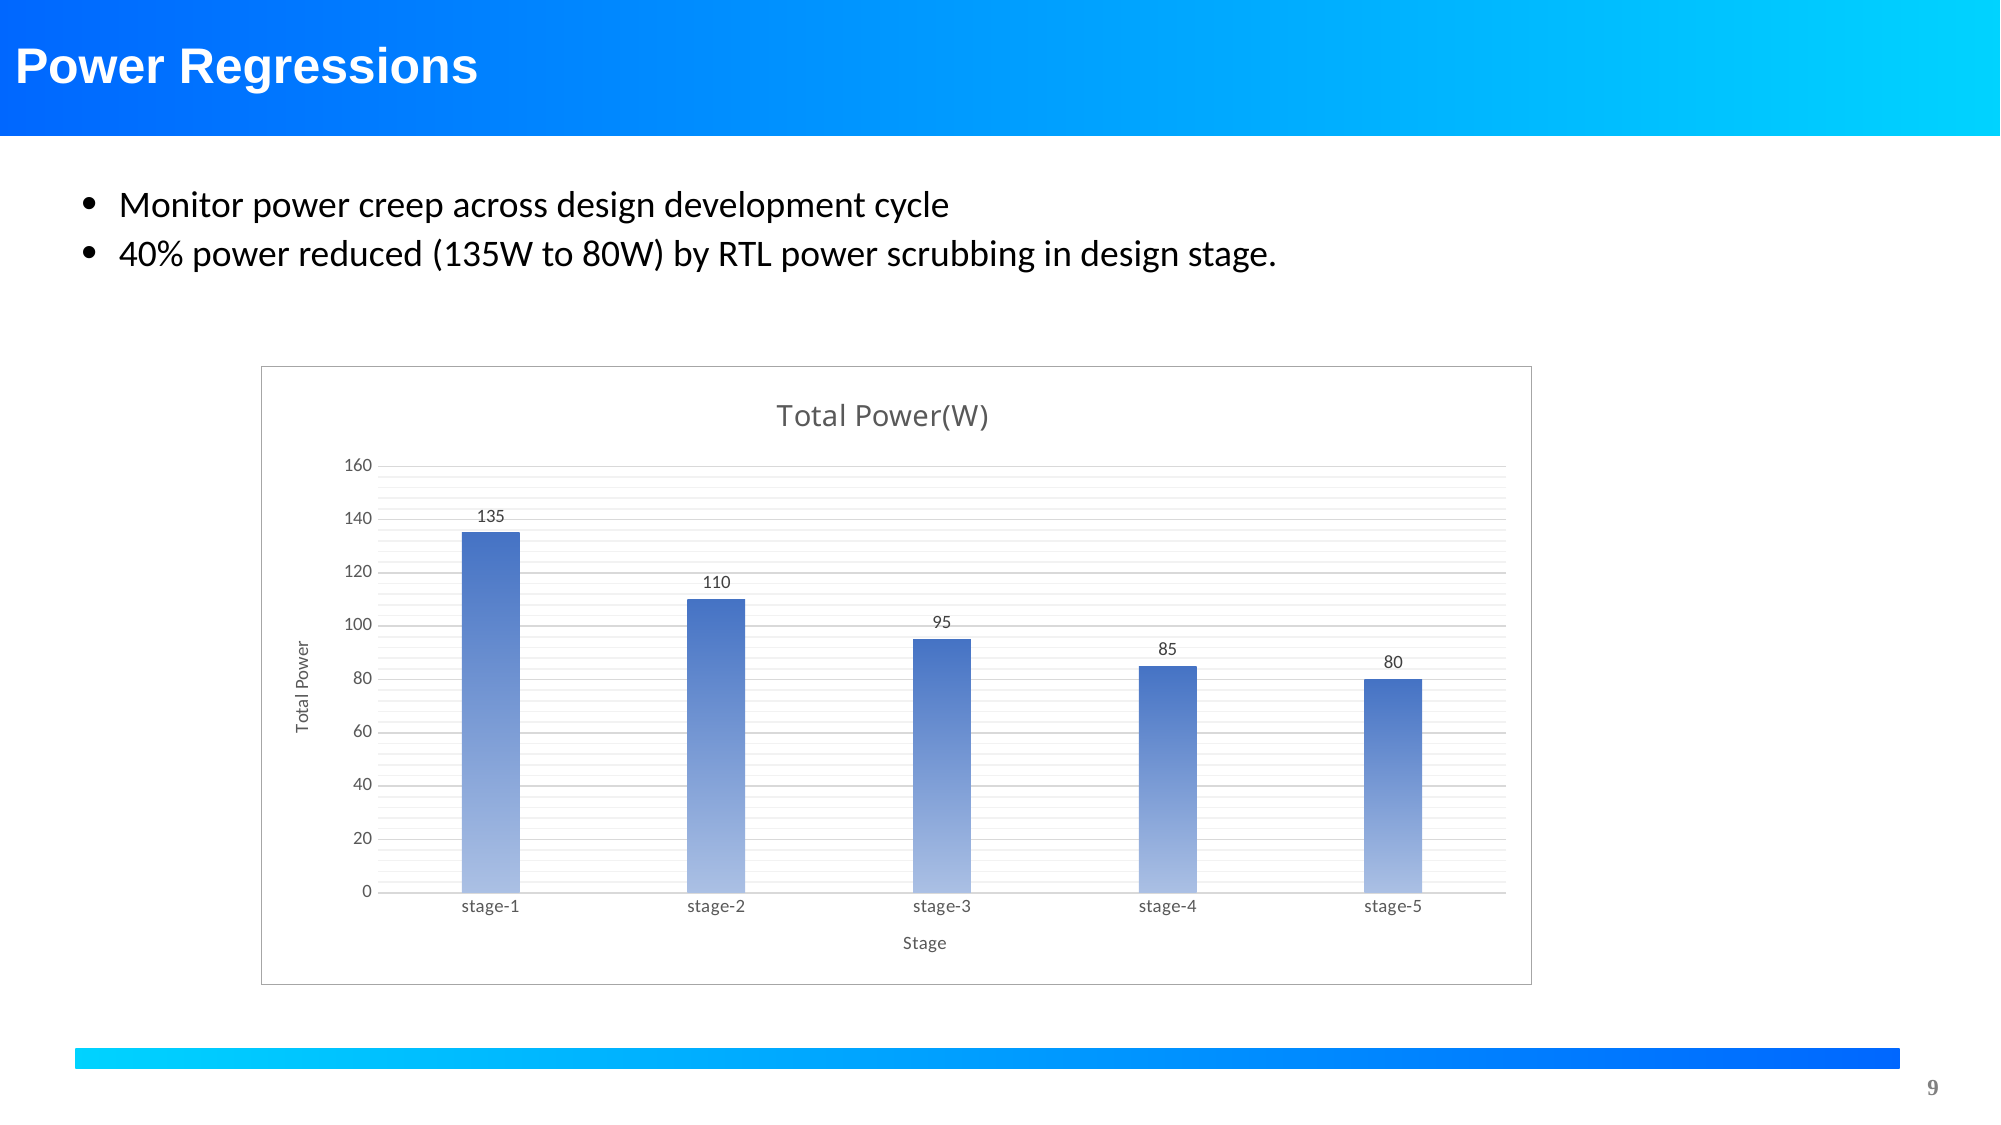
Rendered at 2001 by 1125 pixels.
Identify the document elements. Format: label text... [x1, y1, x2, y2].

chart [261, 365, 1532, 985]
text_box Monitor power creep across design development cycle 40% power reduced (135W to 80W) by RTL power scrubbing in design stage. [66, 175, 1727, 321]
title Power Regressions [0, 0, 1725, 135]
